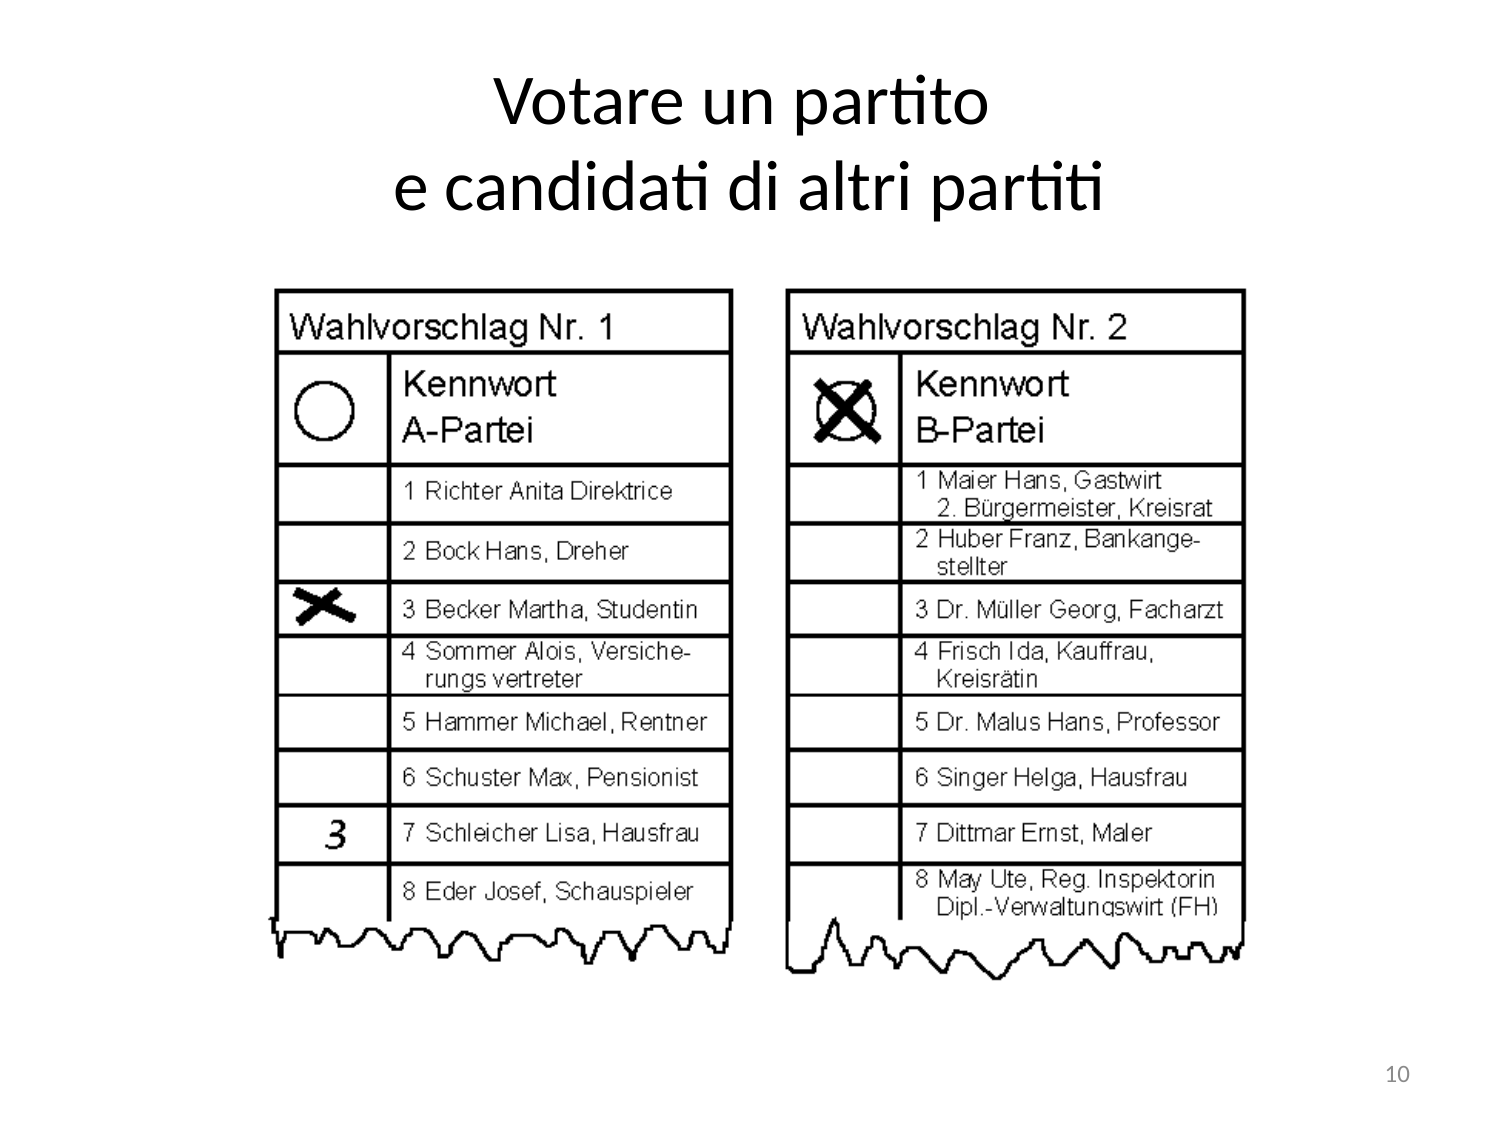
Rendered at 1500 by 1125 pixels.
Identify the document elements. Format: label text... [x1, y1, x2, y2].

title Votare un partito e candidati di altri partiti [75, 45, 1425, 233]
slide_number 10 [1074, 1042, 1425, 1103]
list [229, 255, 1294, 988]
